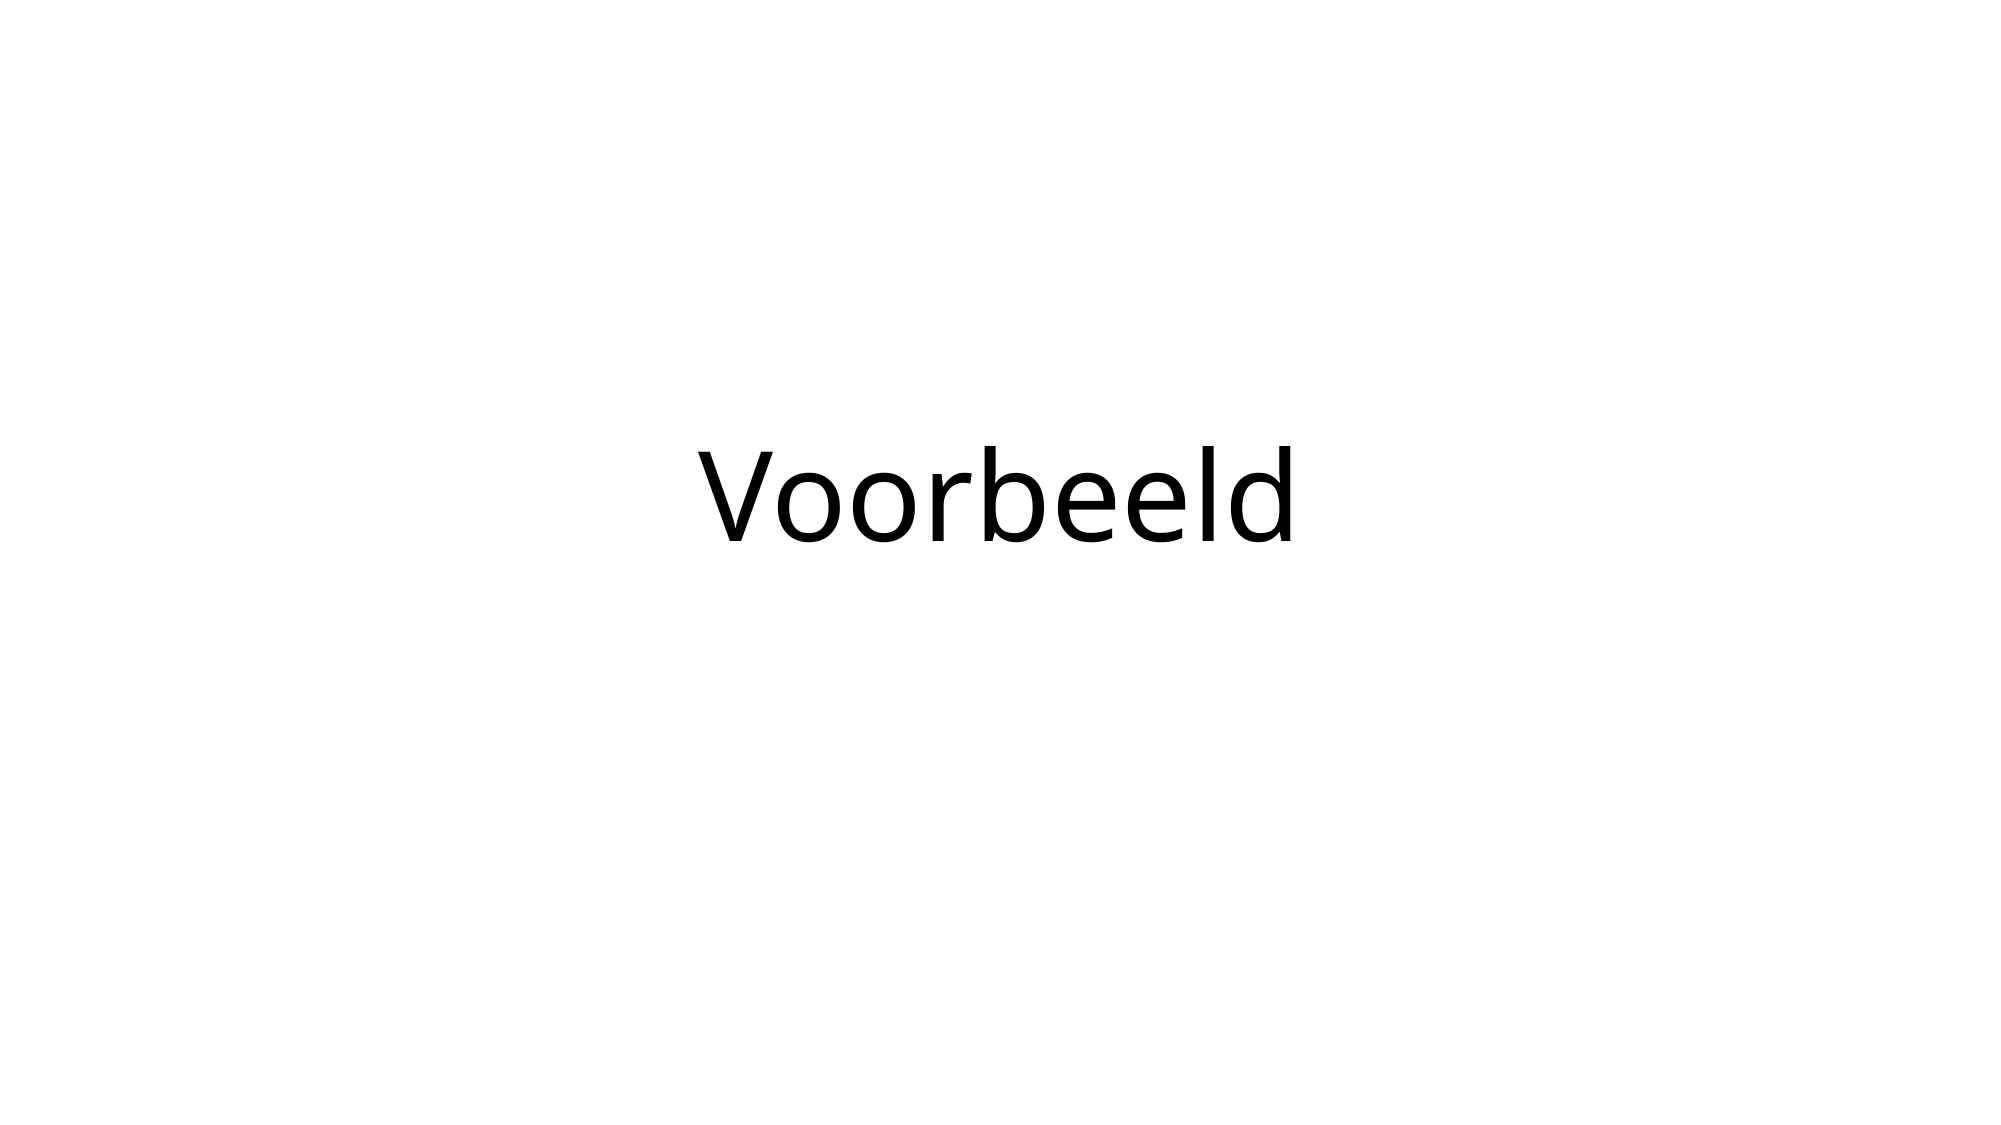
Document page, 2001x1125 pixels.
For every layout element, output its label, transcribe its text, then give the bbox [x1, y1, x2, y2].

title Voorbeeld [249, 184, 1750, 576]
